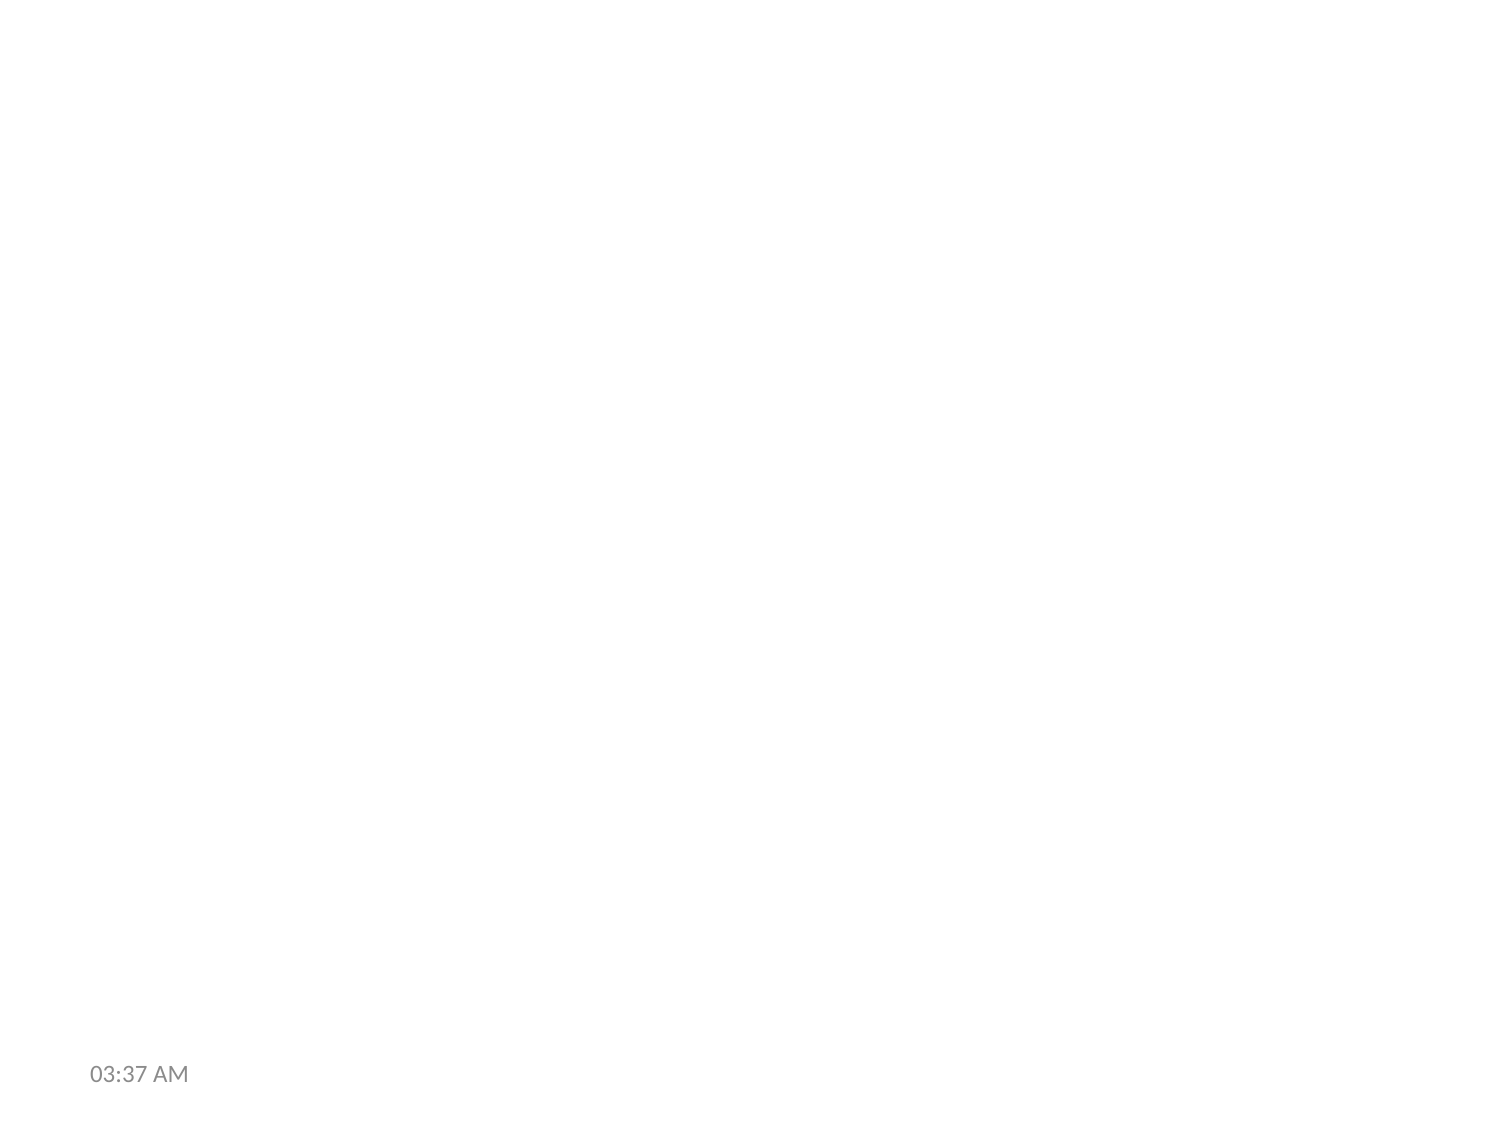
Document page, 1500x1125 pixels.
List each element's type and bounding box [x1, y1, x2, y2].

slide_number [75, 1042, 425, 1103]
